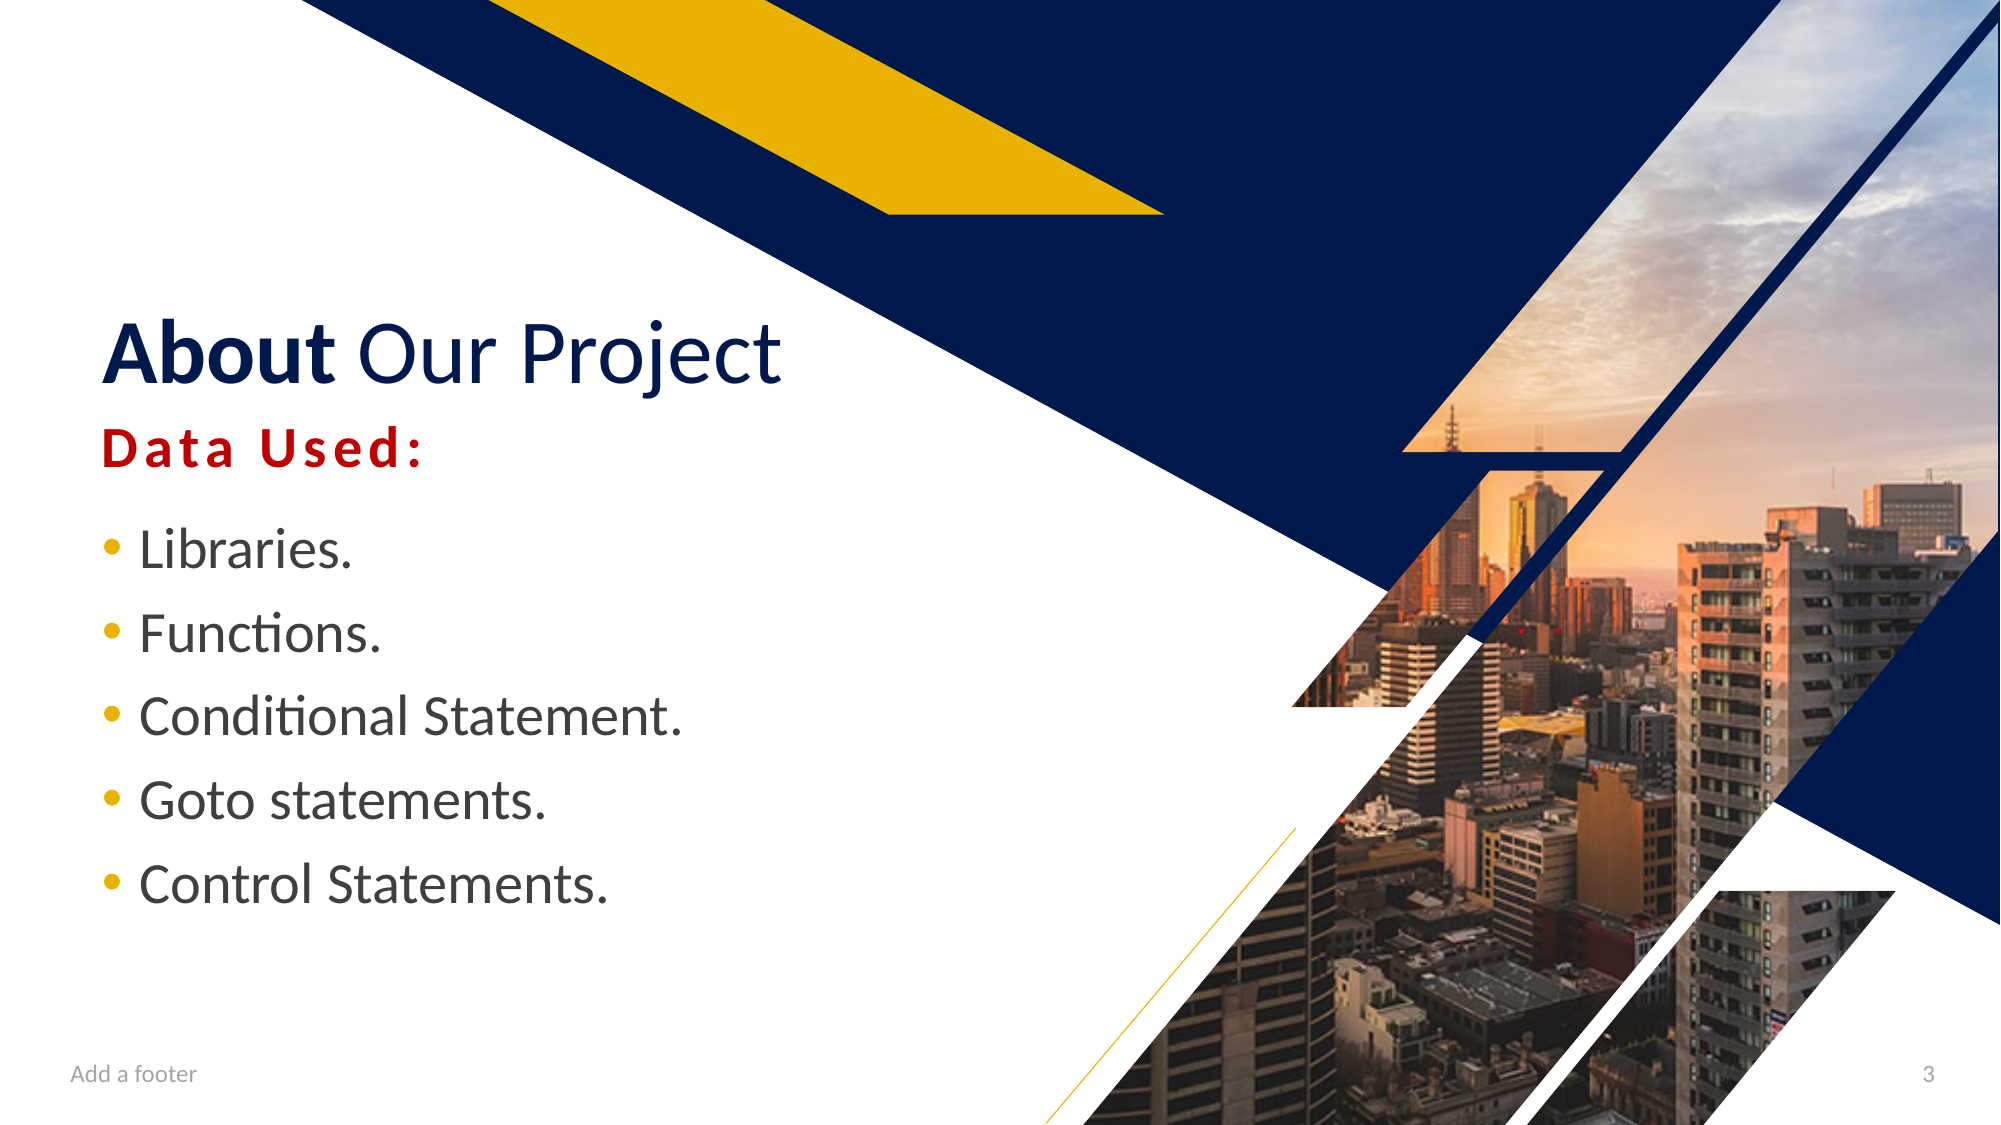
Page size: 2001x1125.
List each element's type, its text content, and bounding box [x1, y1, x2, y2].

list Libraries. Functions. Conditional Statement. Goto statements. Control Statements. [87, 510, 898, 997]
list Data Used: [87, 409, 1083, 541]
footer Add a footer [55, 1042, 731, 1103]
title About Our Project [87, 203, 1083, 403]
picture [1083, 0, 2000, 1125]
